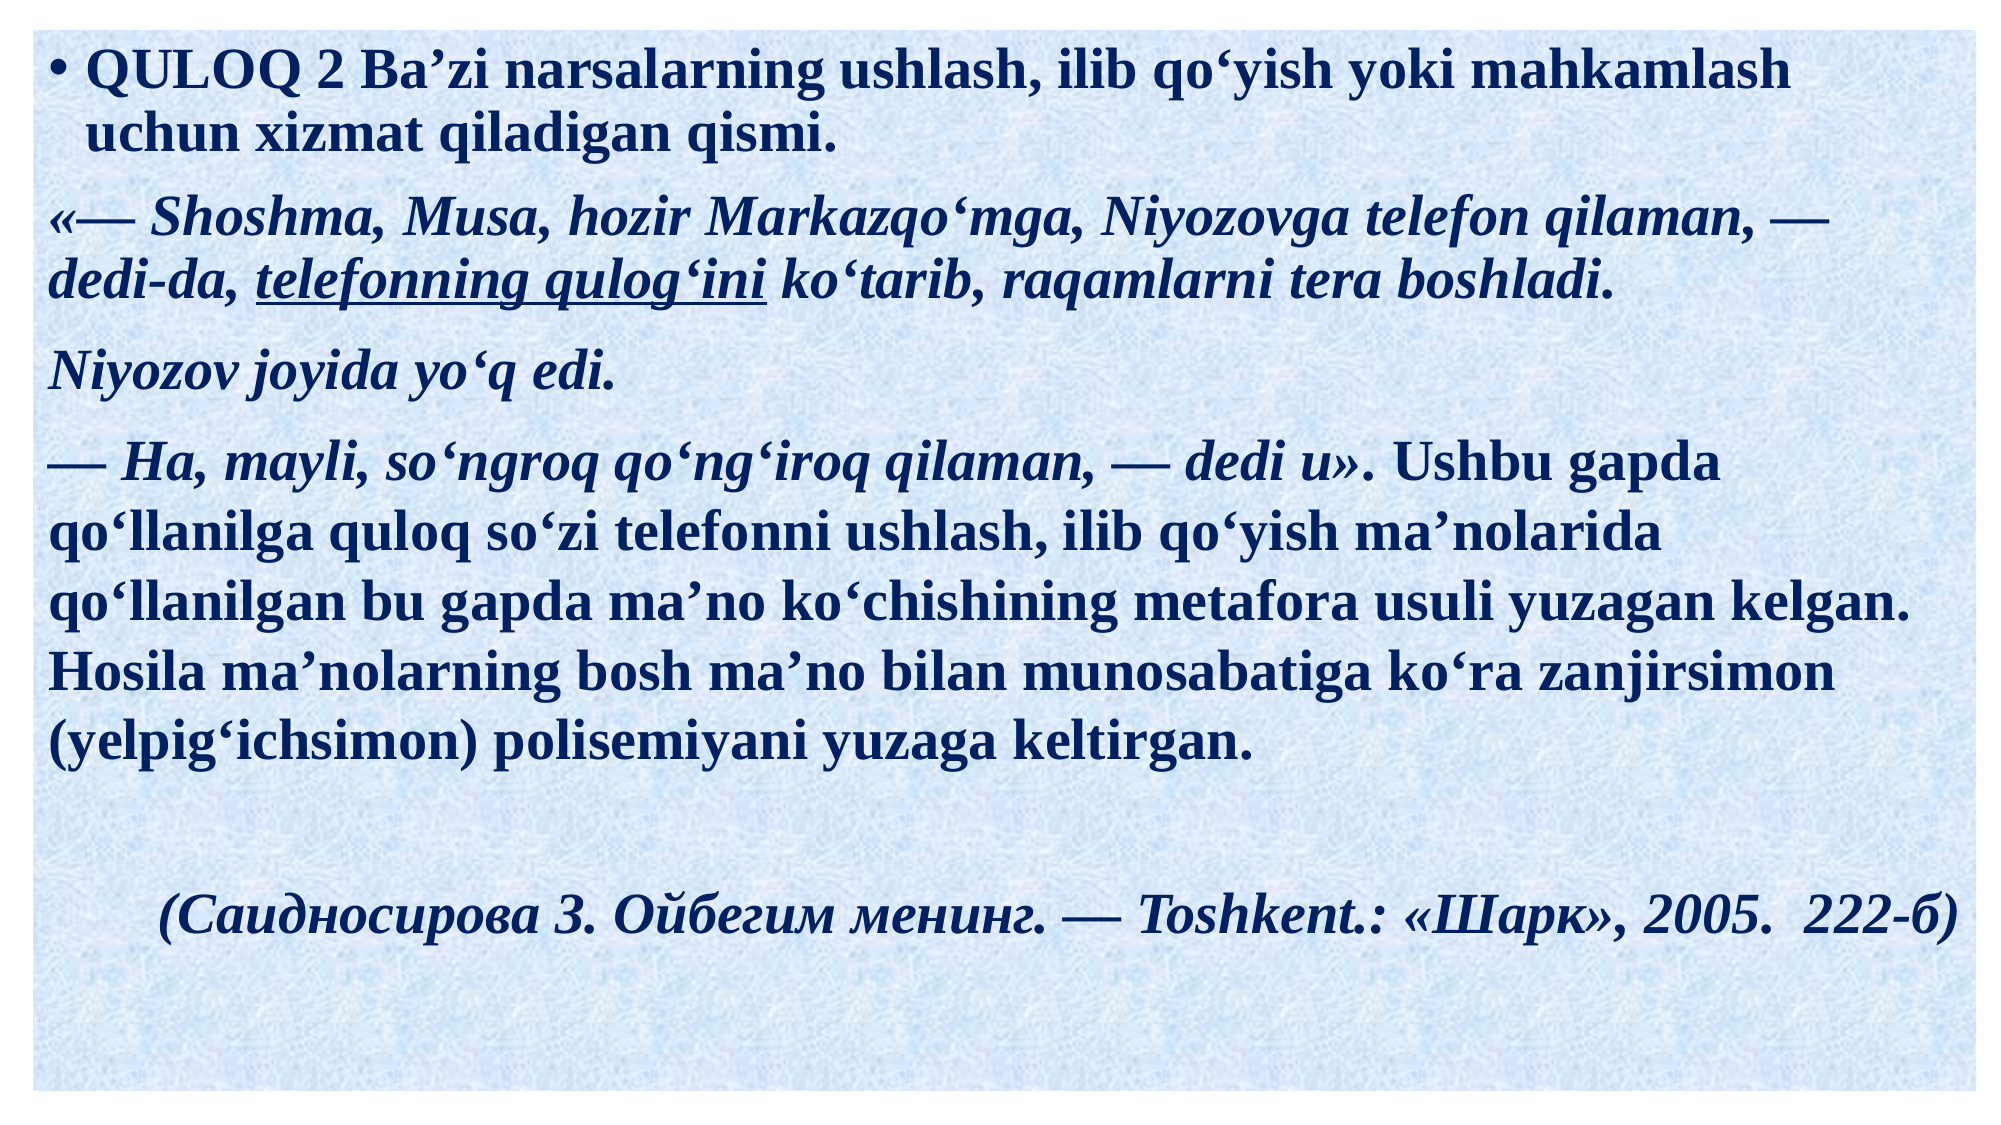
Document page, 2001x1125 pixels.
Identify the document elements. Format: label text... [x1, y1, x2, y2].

list QULOQ 2 Ba’zi narsalarning ushlash, ilib qo‘yish yoki mahkamlash uchun xizmat qiladigan qismi. «— Shoshma, Musa, hozir Markazqo‘mga, Niyozovga telefon qilaman, — dedi-da, telefonning qulog‘ini ko‘tarib, raqamlarni tera boshladi. Niyozov joyida yo‘q edi. — Ha, mayli, so‘ngroq qo‘ng‘iroq qilaman, — dedi u». Ushbu gapda qo‘llanilga quloq so‘zi telefonni ushlash, ilib qo‘yish ma’nolarida qo‘llanilgan bu gapda ma’no ko‘chishining metafora usuli yuzagan kelgan. Hosila ma’nolarning bosh ma’no bilan munosabatiga ko‘ra zanjirsimon (yelpig‘ichsimon) polisemiyani yuzaga keltirgan. (Саидносирова З. Ойбегим менинг. — Toshkent.: «Шарк», 2005. 222-б) [33, 30, 1977, 1091]
